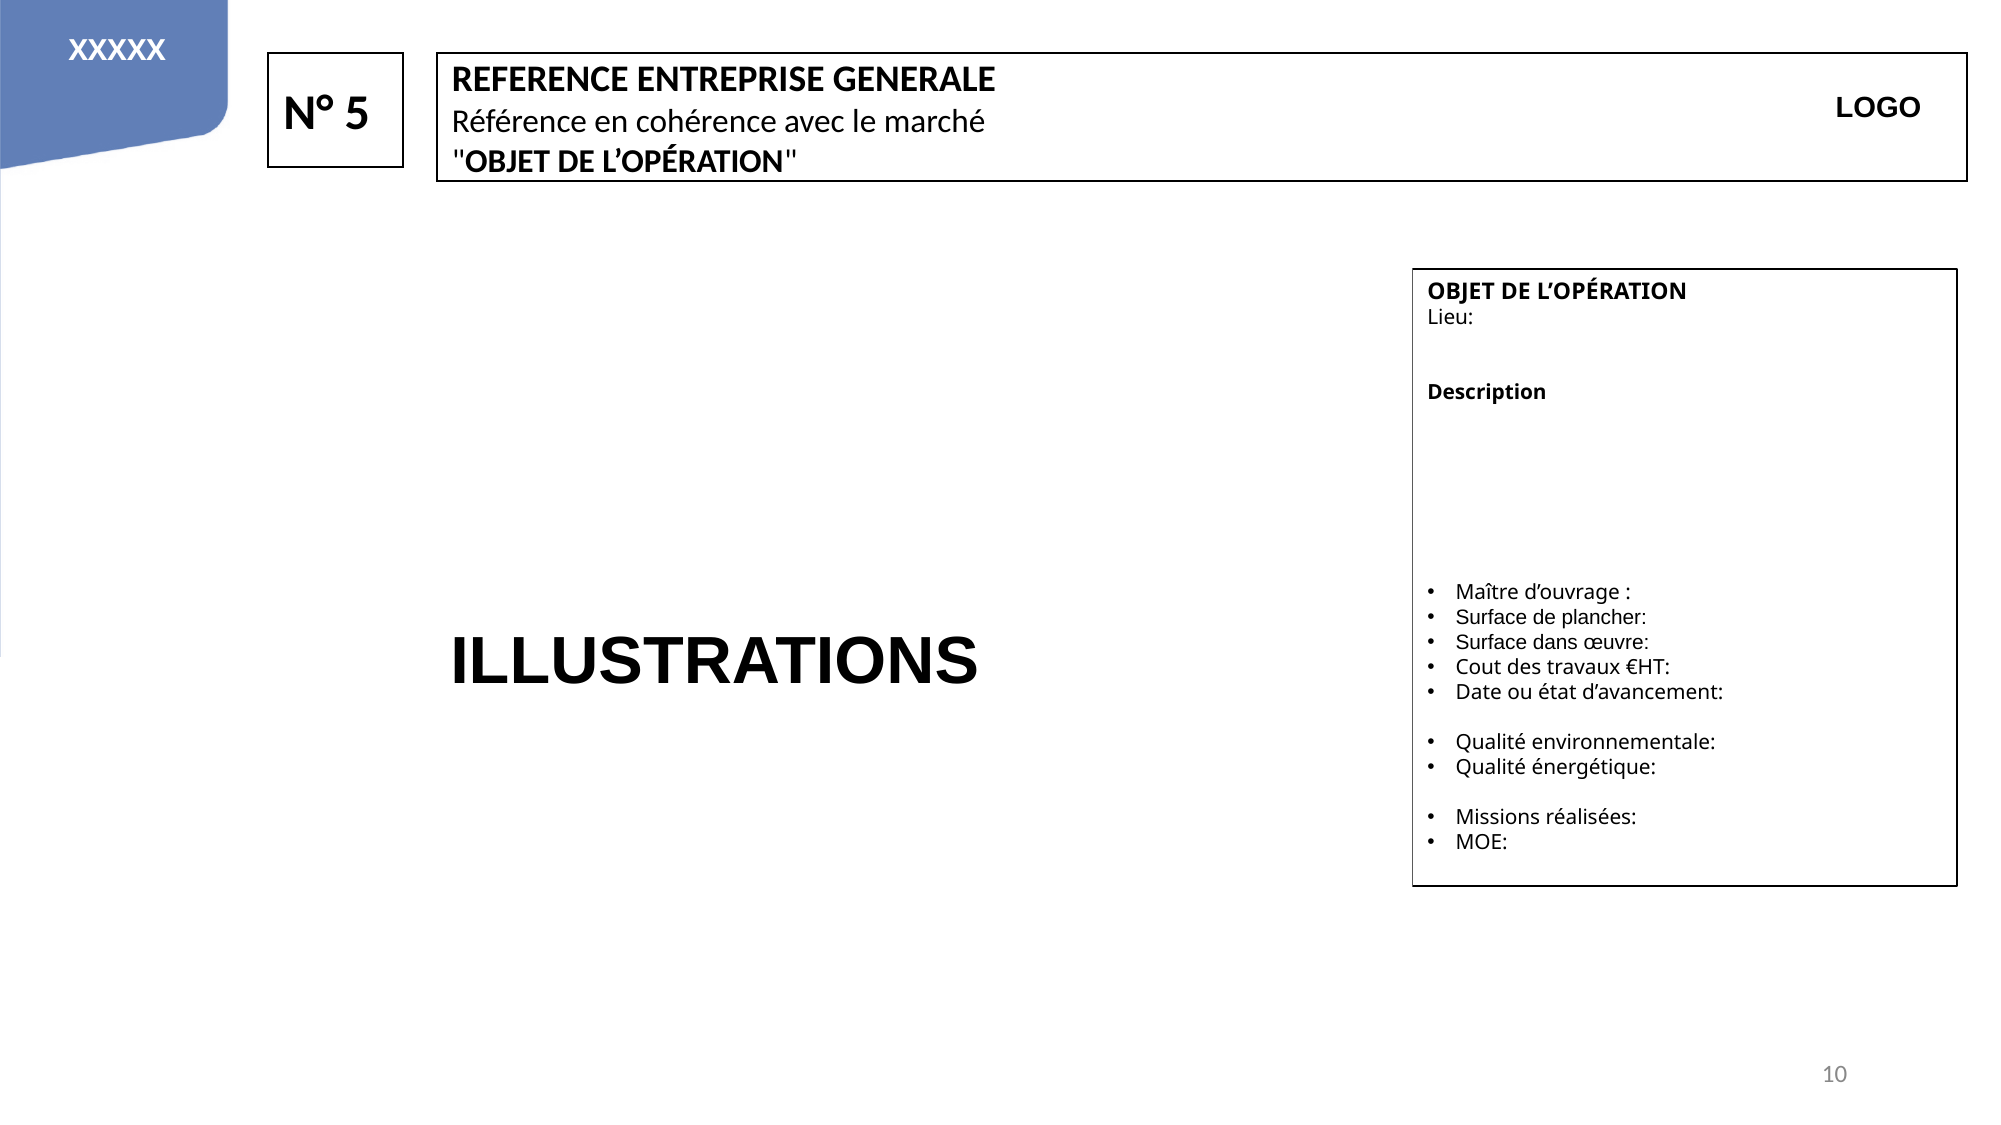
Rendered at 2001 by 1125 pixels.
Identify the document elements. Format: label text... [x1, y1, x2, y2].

text_box LOGO [1810, 81, 1947, 131]
text_box ILLUSTRATIONS [34, 198, 1415, 1114]
text_box OBJET DE L’OPÉRATION Lieu: Description Maître d’ouvrage : Surface de plancher: Surface dans œuvre: Cout des travaux €HT: Date ou état d’avancement: Qualité environnementale: Qualité énergétique: Missions réalisées: MOE: [1415, 269, 1957, 887]
slide_number 10 [1415, 1042, 1863, 1103]
text_box REFERENCE ENTREPRISE GENERALE Référence en cohérence avec le marché "OBJET DE L’OPÉRATION" [1016, 52, 1967, 181]
picture [0, 0, 1012, 657]
